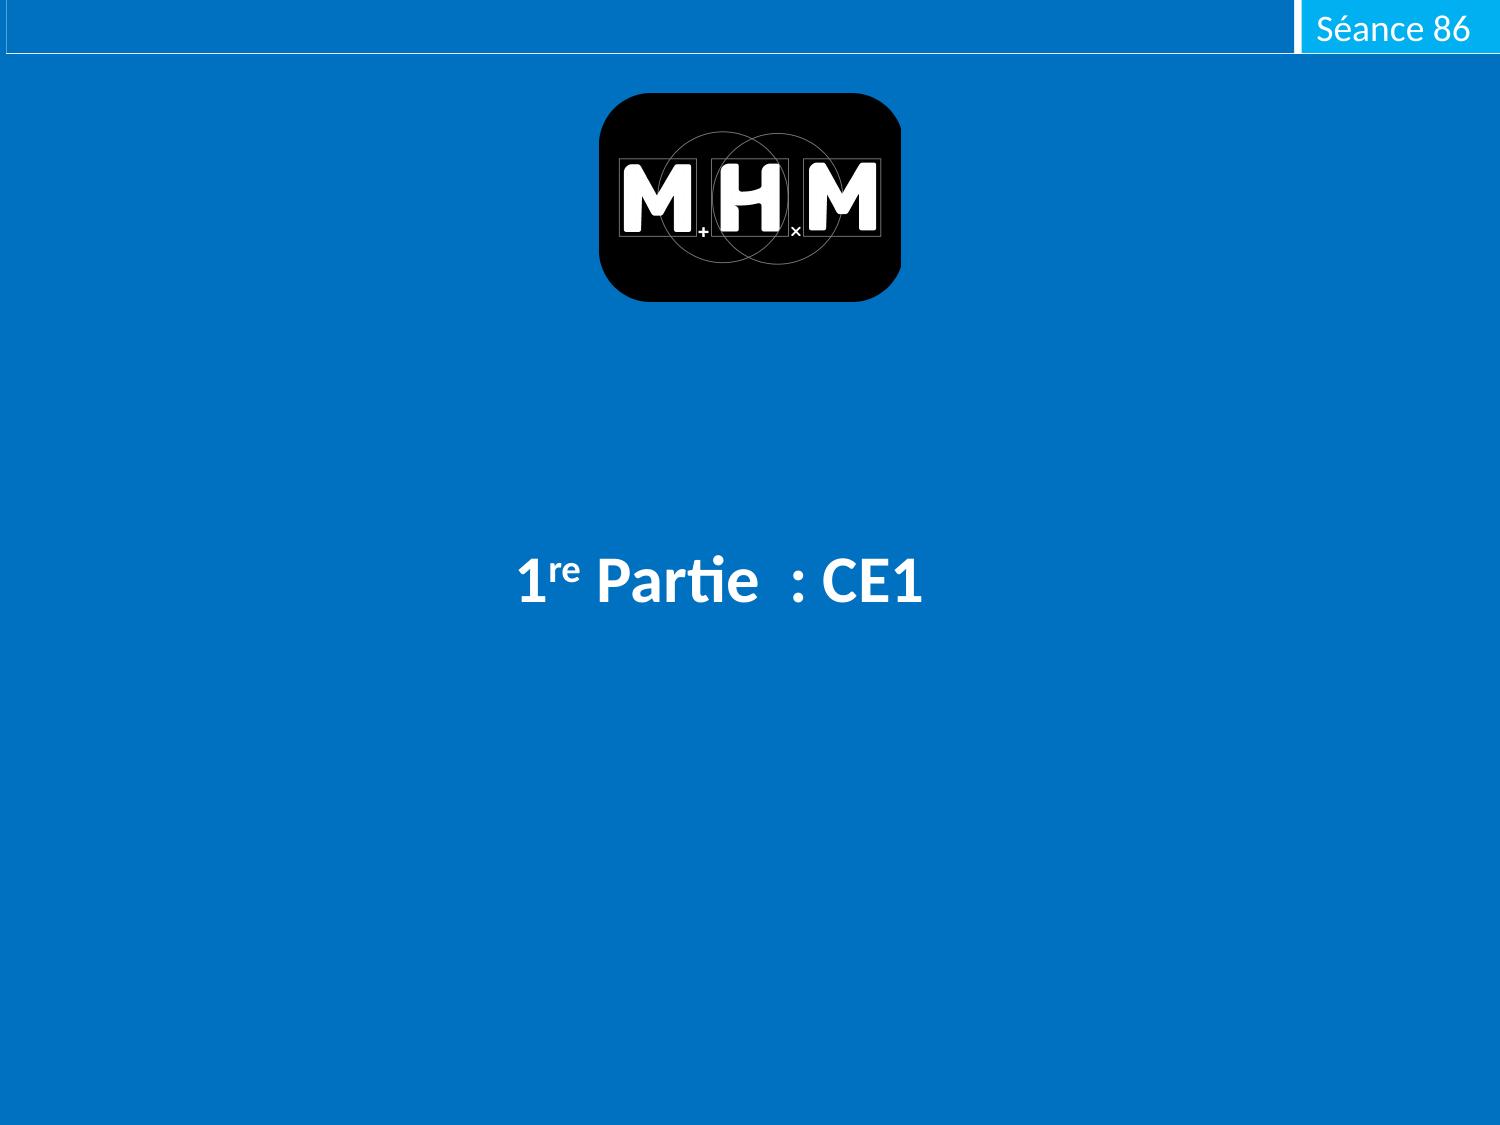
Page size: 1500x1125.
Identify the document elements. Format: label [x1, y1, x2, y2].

text_box [0, 54, 1500, 1125]
